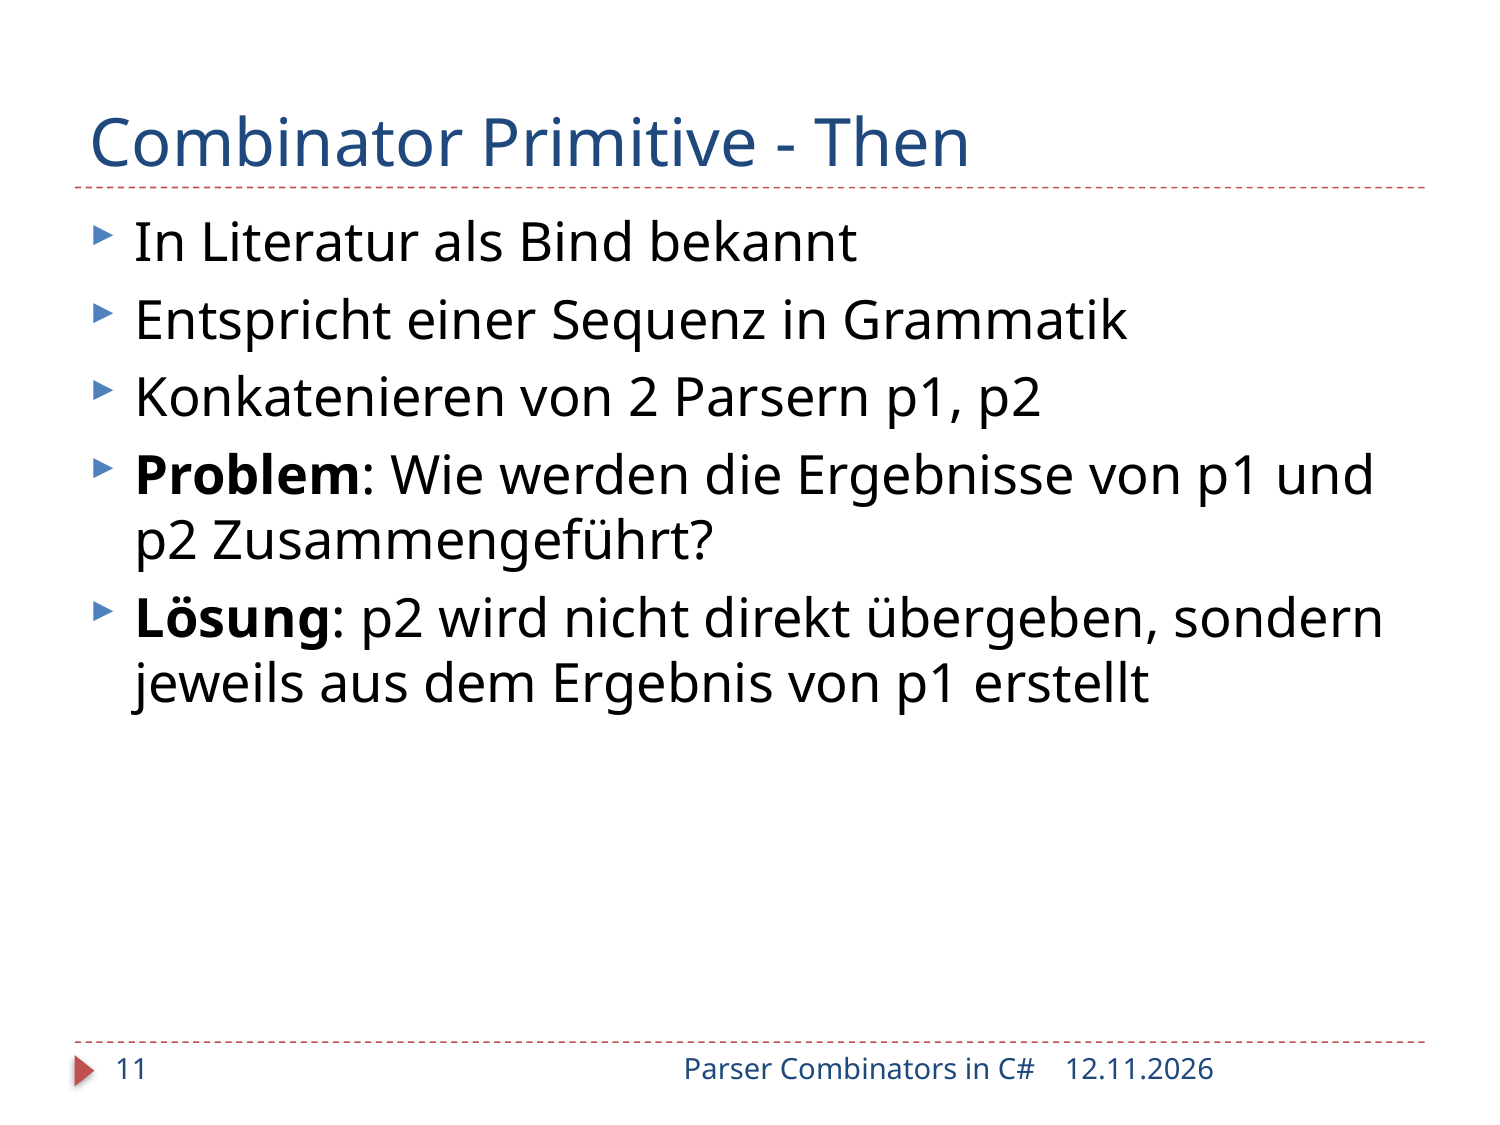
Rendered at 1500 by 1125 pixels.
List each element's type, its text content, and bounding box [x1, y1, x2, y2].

title Combinator Primitive - Then [75, 24, 1425, 188]
list In Literatur als Bind bekannt Entspricht einer Sequenz in Grammatik Konkatenieren von 2 Parsern p1, p2 Problem: Wie werden die Ergebnisse von p1 und p2 Zusammengeführt? Lösung: p2 wird nicht direkt übergeben, sondern jeweils aus dem Ergebnis von p1 erstellt [75, 200, 1425, 1010]
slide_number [1051, 1042, 1426, 1103]
footer Parser Combinators in C# [475, 1042, 1051, 1103]
slide_number 11 [100, 1042, 426, 1103]
